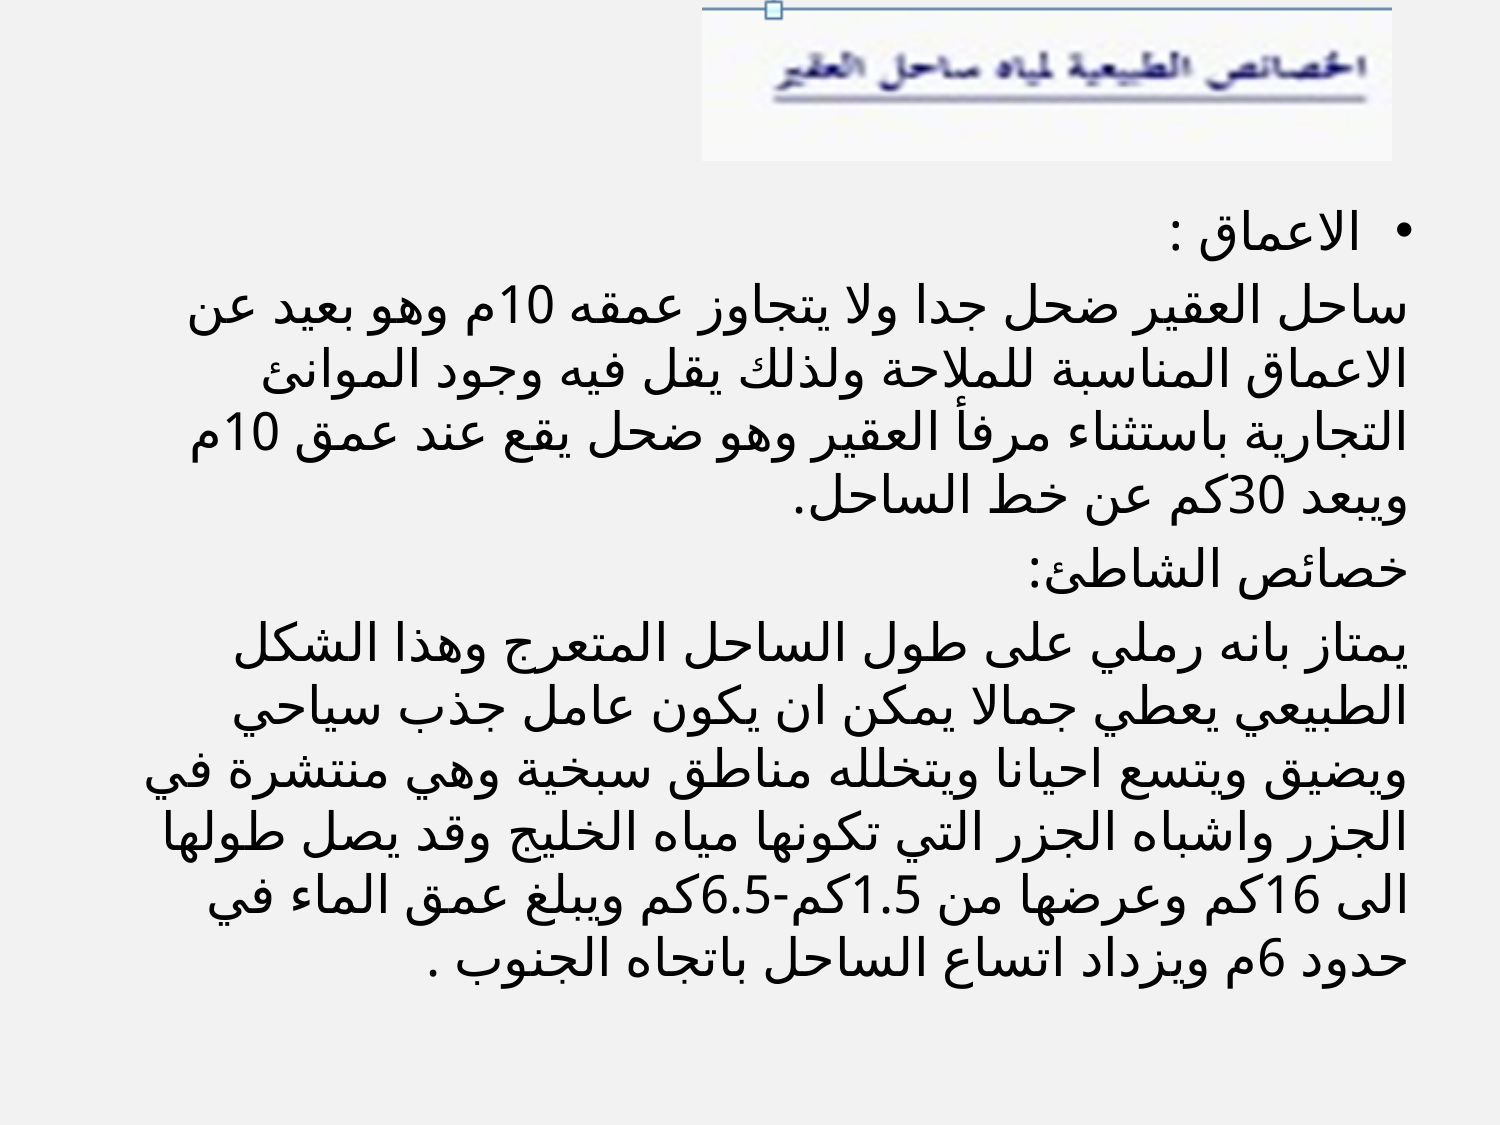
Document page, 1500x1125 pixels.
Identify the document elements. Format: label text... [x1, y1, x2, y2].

list الاعماق : ساحل العقير ضحل جدا ولا يتجاوز عمقه 10م وهو بعيد عن الاعماق المناسبة للملاحة ولذلك يقل فيه وجود الموانئ التجارية باستثناء مرفأ العقير وهو ضحل يقع عند عمق 10م ويبعد 30كم عن خط الساحل. خصائص الشاطئ: يمتاز بانه رملي على طول الساحل المتعرج وهذا الشكل الطبيعي يعطي جمالا يمكن ان يكون عامل جذب سياحي ويضيق ويتسع احيانا ويتخلله مناطق سبخية وهي منتشرة في الجزر واشباه الجزر التي تكونها مياه الخليج وقد يصل طولها الى 16كم وعرضها من 1.5كم-6.5كم ويبلغ عمق الماء في حدود 6م ويزداد اتساع الساحل باتجاه الجنوب . [75, 42, 1425, 1005]
picture [702, 0, 1393, 162]
